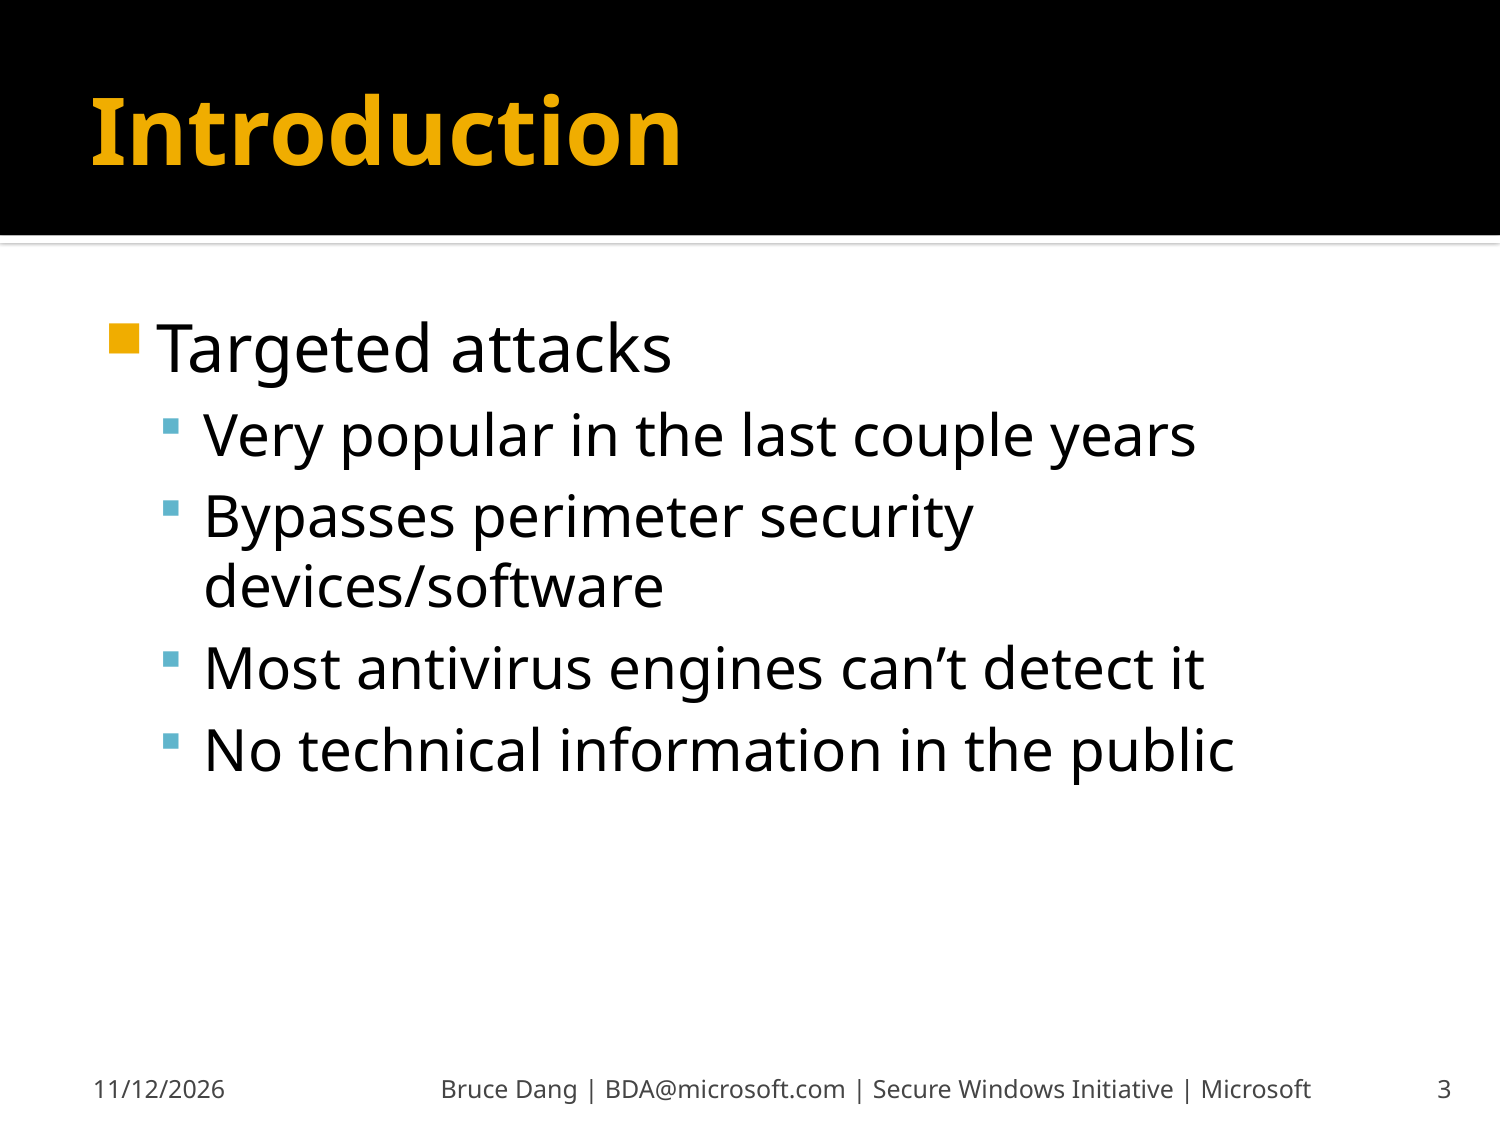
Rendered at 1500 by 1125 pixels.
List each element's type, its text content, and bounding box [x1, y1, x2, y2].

slide_number 3 [1345, 1062, 1467, 1108]
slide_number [75, 1062, 425, 1108]
title Introduction [75, 25, 1425, 231]
footer Bruce Dang | BDA@microsoft.com | Secure Windows Initiative | Microsoft [433, 1062, 1337, 1108]
list Targeted attacks Very popular in the last couple years Bypasses perimeter security devices/software Most antivirus engines can’t detect it No technical information in the public [75, 291, 1425, 1050]
